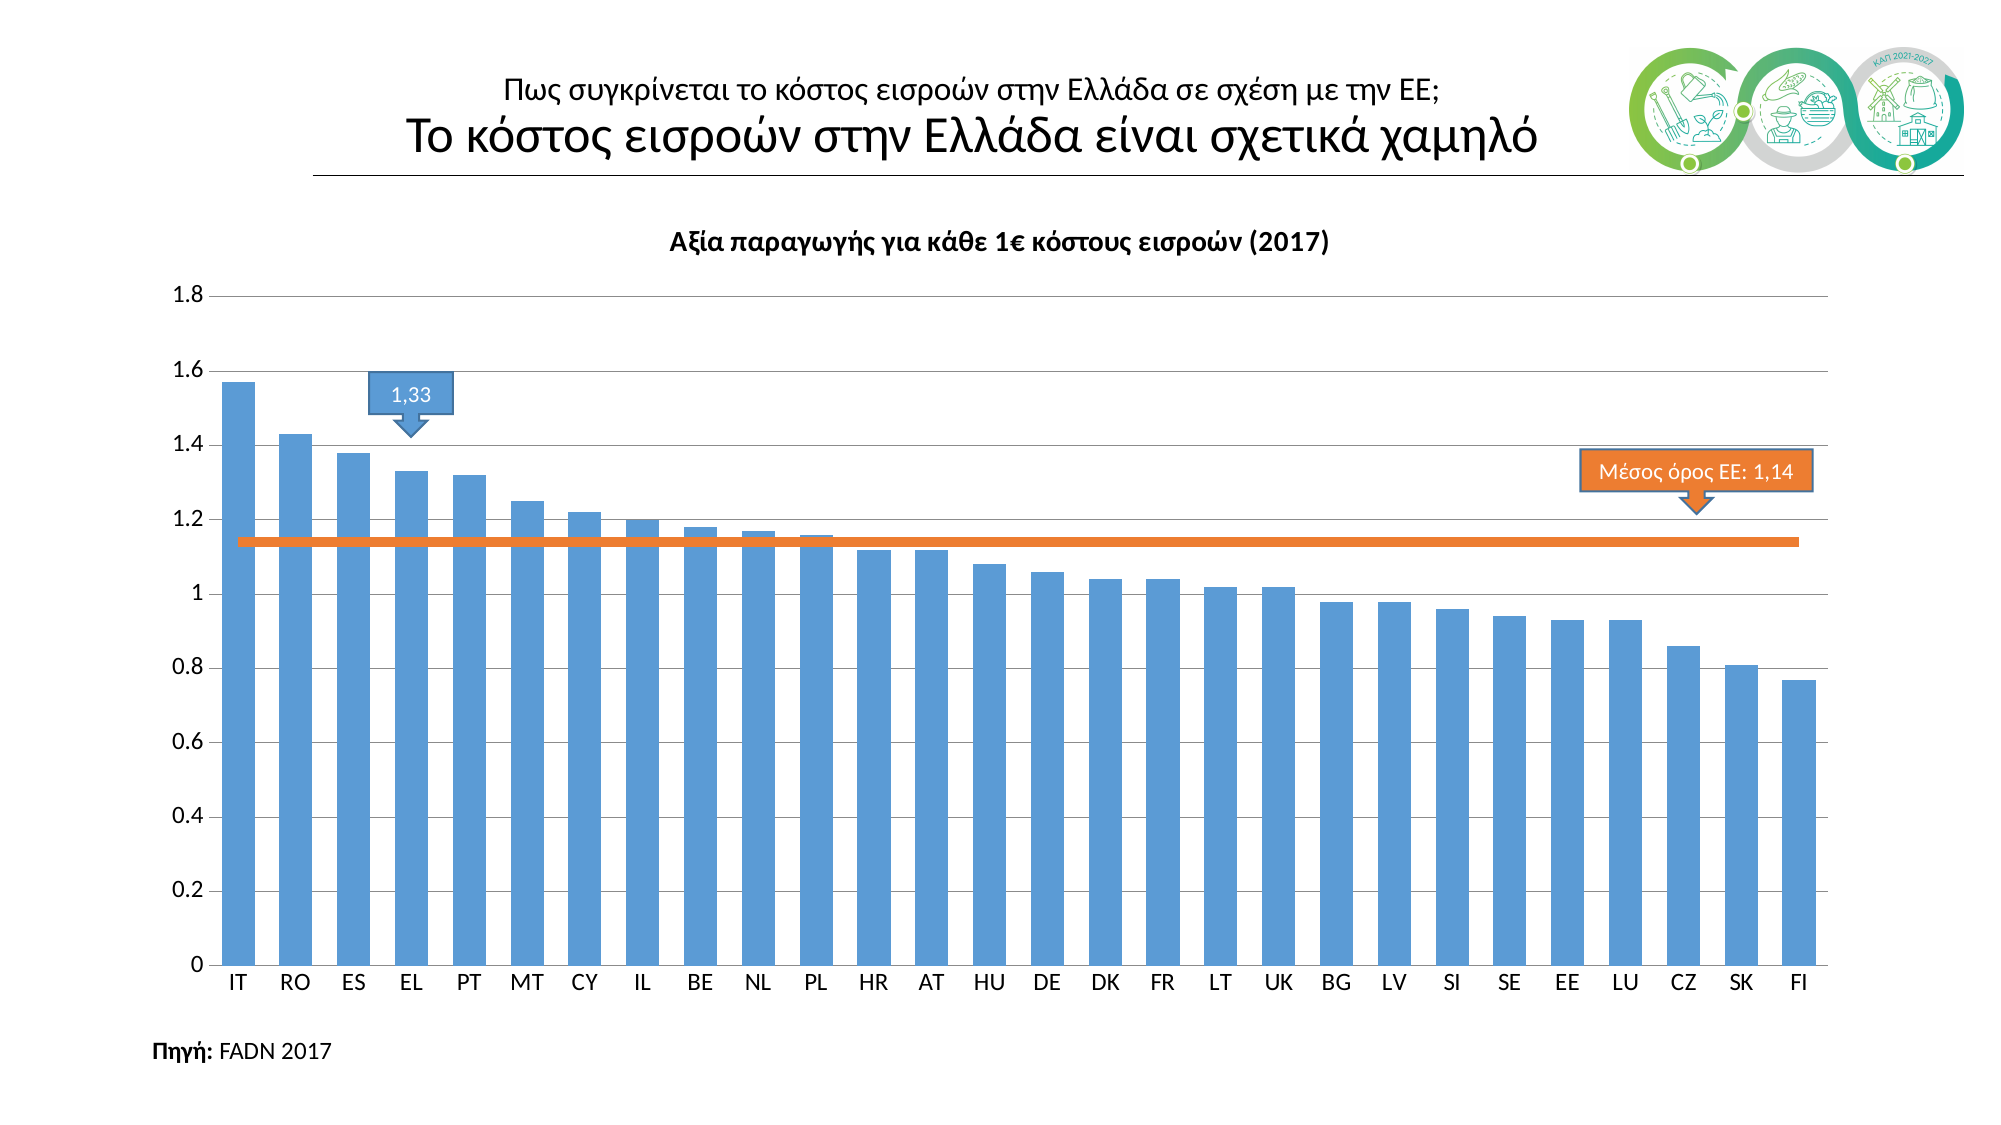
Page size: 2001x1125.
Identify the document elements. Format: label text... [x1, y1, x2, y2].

chart [137, 196, 1863, 1014]
list Πηγή: FADN 2017 [137, 1030, 1867, 1084]
picture [1629, 47, 1964, 175]
title Πως συγκρίνεται το κόστος εισροών στην Ελλάδα σε σχέση με την ΕΕ; Το κόστος εισροών στην Ελλάδα είναι σχετικά χαμηλό [317, 59, 1628, 176]
